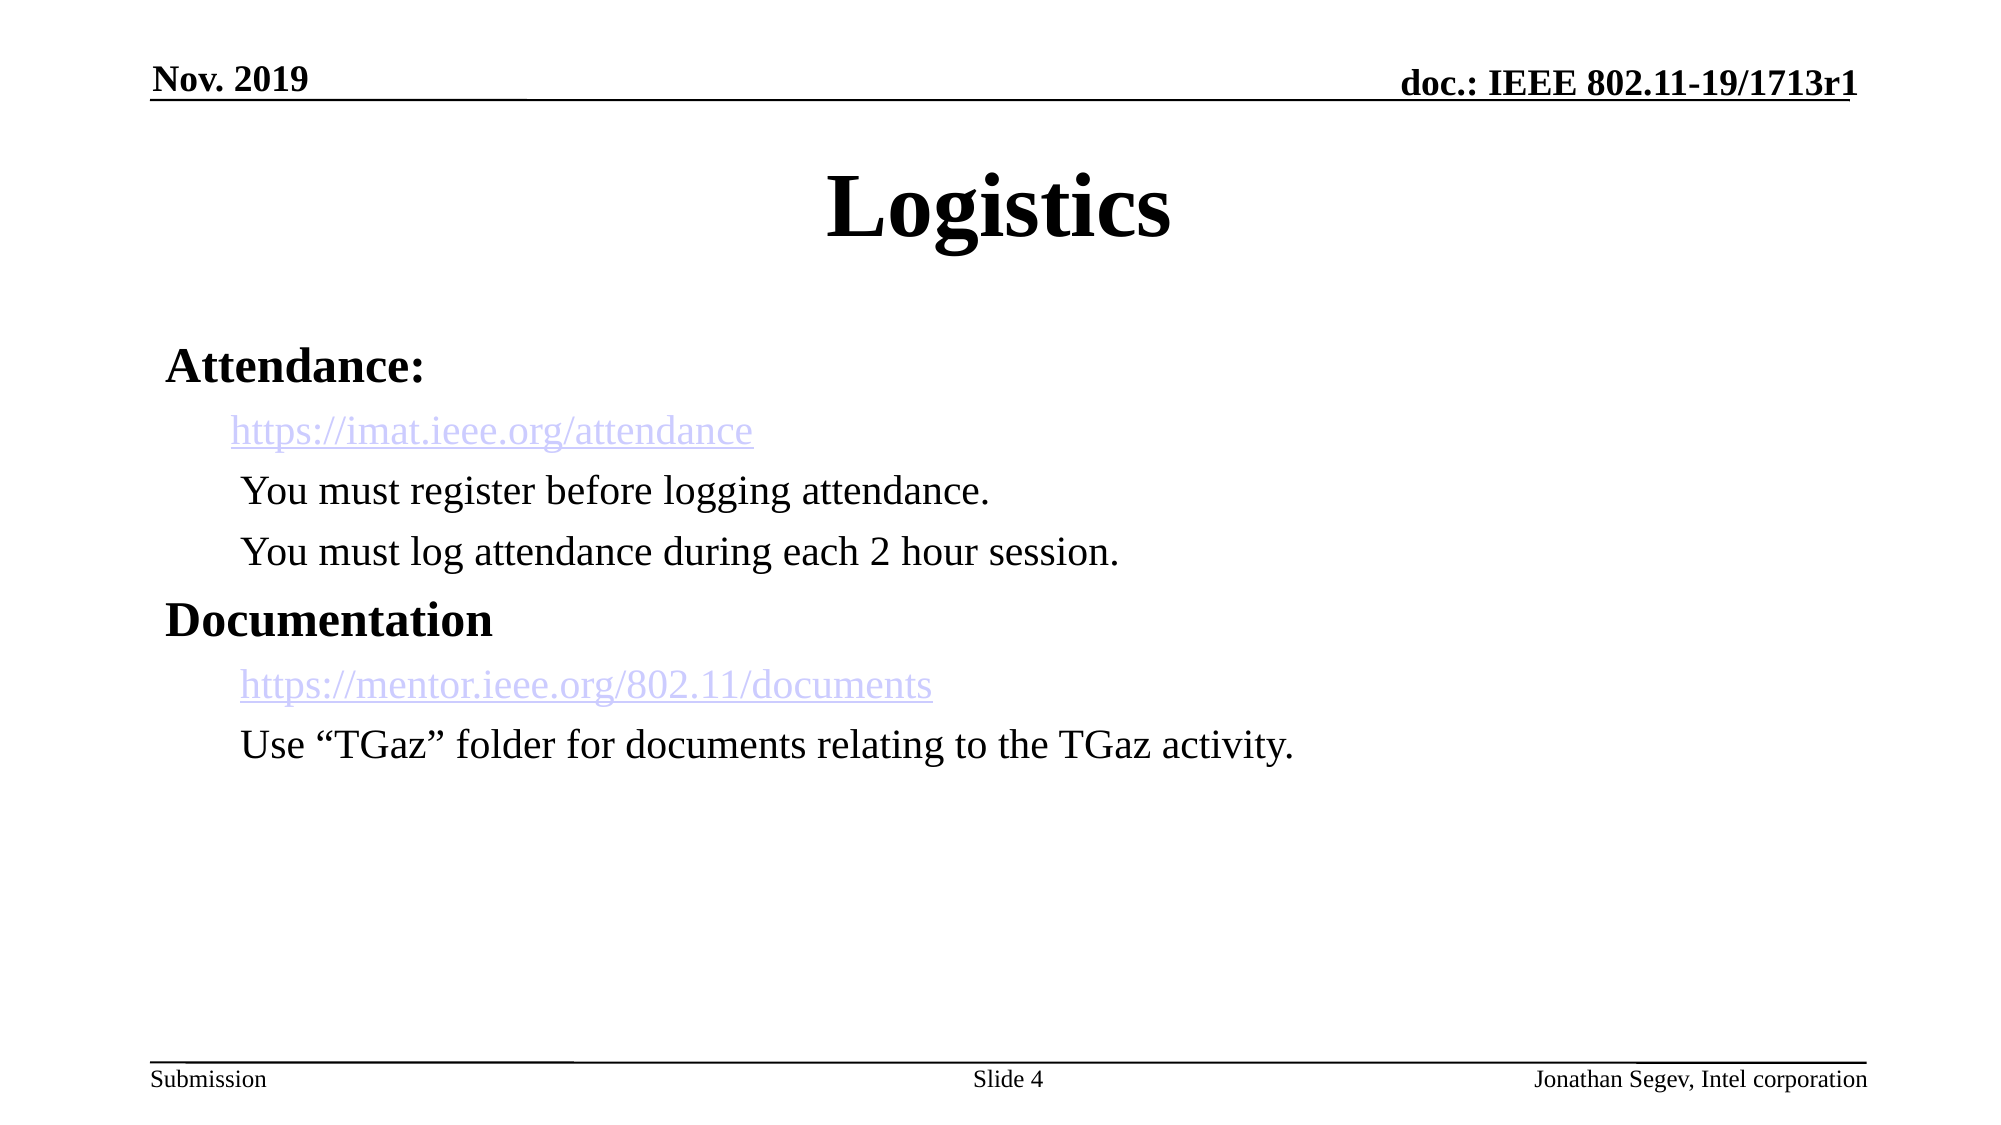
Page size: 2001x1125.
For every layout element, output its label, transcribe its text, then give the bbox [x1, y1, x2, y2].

list Attendance: https://imat.ieee.org/attendance You must register before logging attendance. You must log attendance during each 2 hour session. Documentation https://mentor.ieee.org/802.11/documents Use “TGaz” folder for documents relating to the TGaz activity. [149, 324, 1850, 1000]
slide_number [152, 54, 563, 100]
footer Jonathan Segev, Intel corporation [1171, 1061, 1869, 1093]
title Logistics [149, 112, 1850, 288]
slide_number Slide 4 [950, 1061, 1067, 1123]
